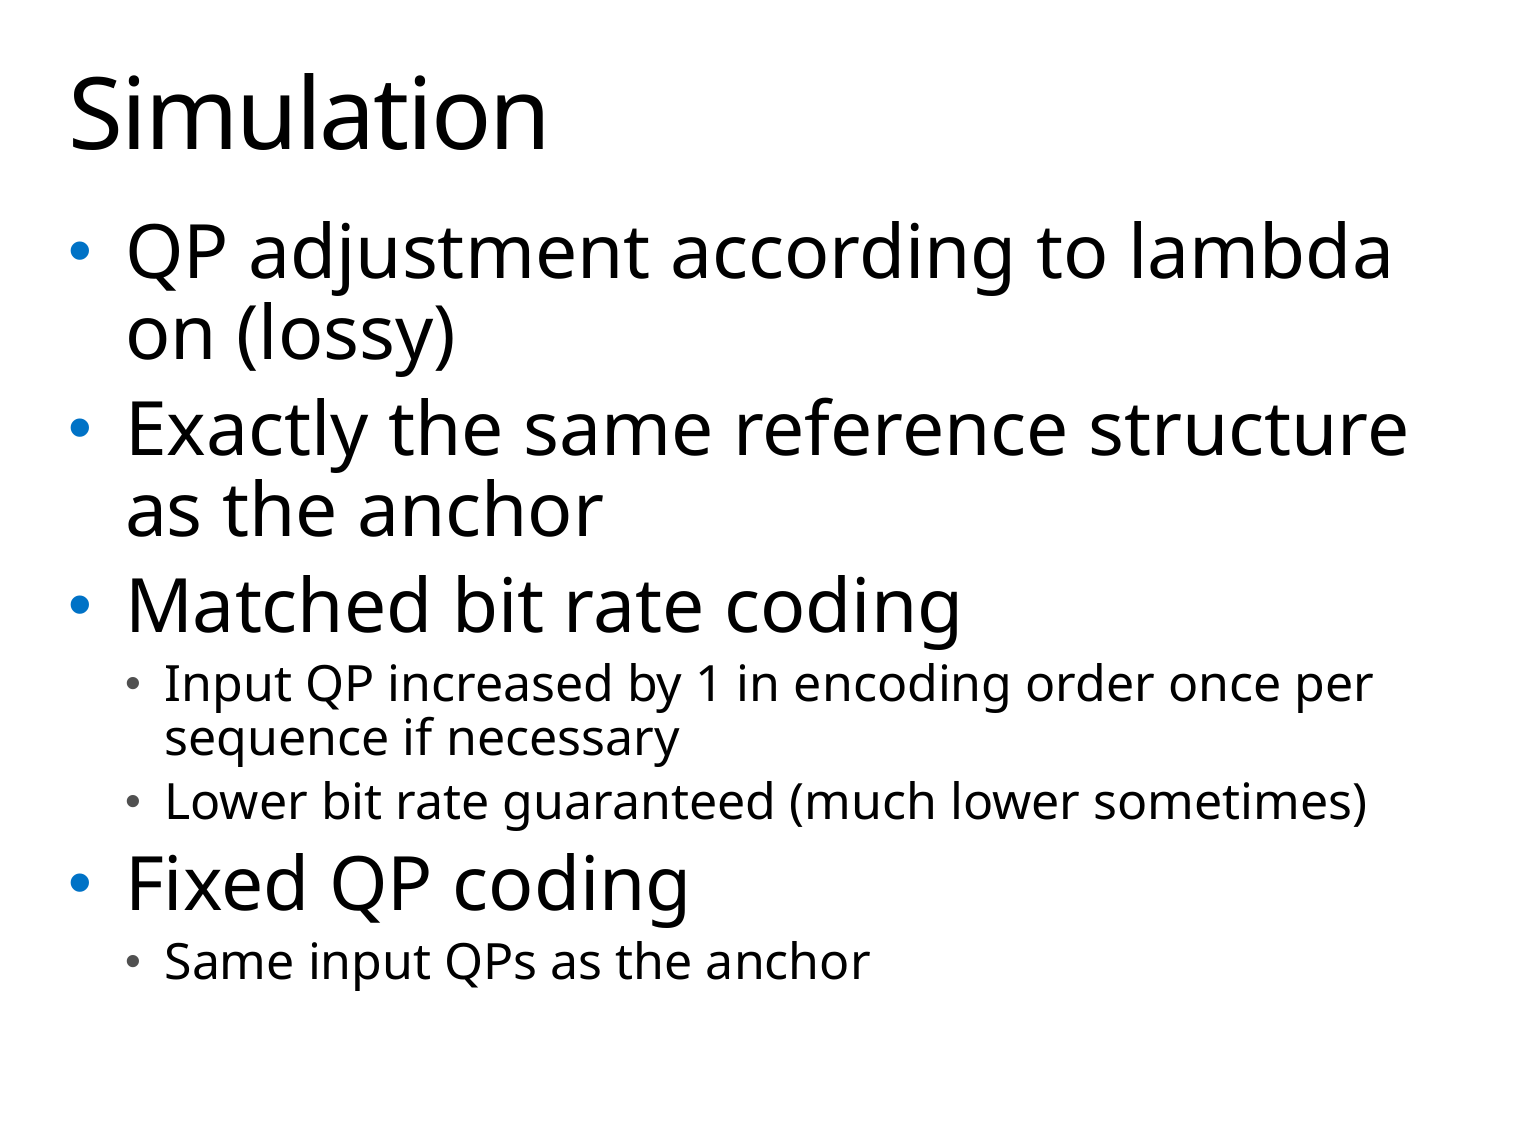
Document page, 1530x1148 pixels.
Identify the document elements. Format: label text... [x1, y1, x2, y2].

list QP adjustment according to lambda on (lossy) Exactly the same reference structure as the anchor Matched bit rate coding Input QP increased by 1 in encoding order once per sequence if necessary Lower bit rate guaranteed (much lower sometimes) Fixed QP coding Same input QPs as the anchor [44, 199, 1485, 1029]
title Simulation [44, 48, 1485, 199]
